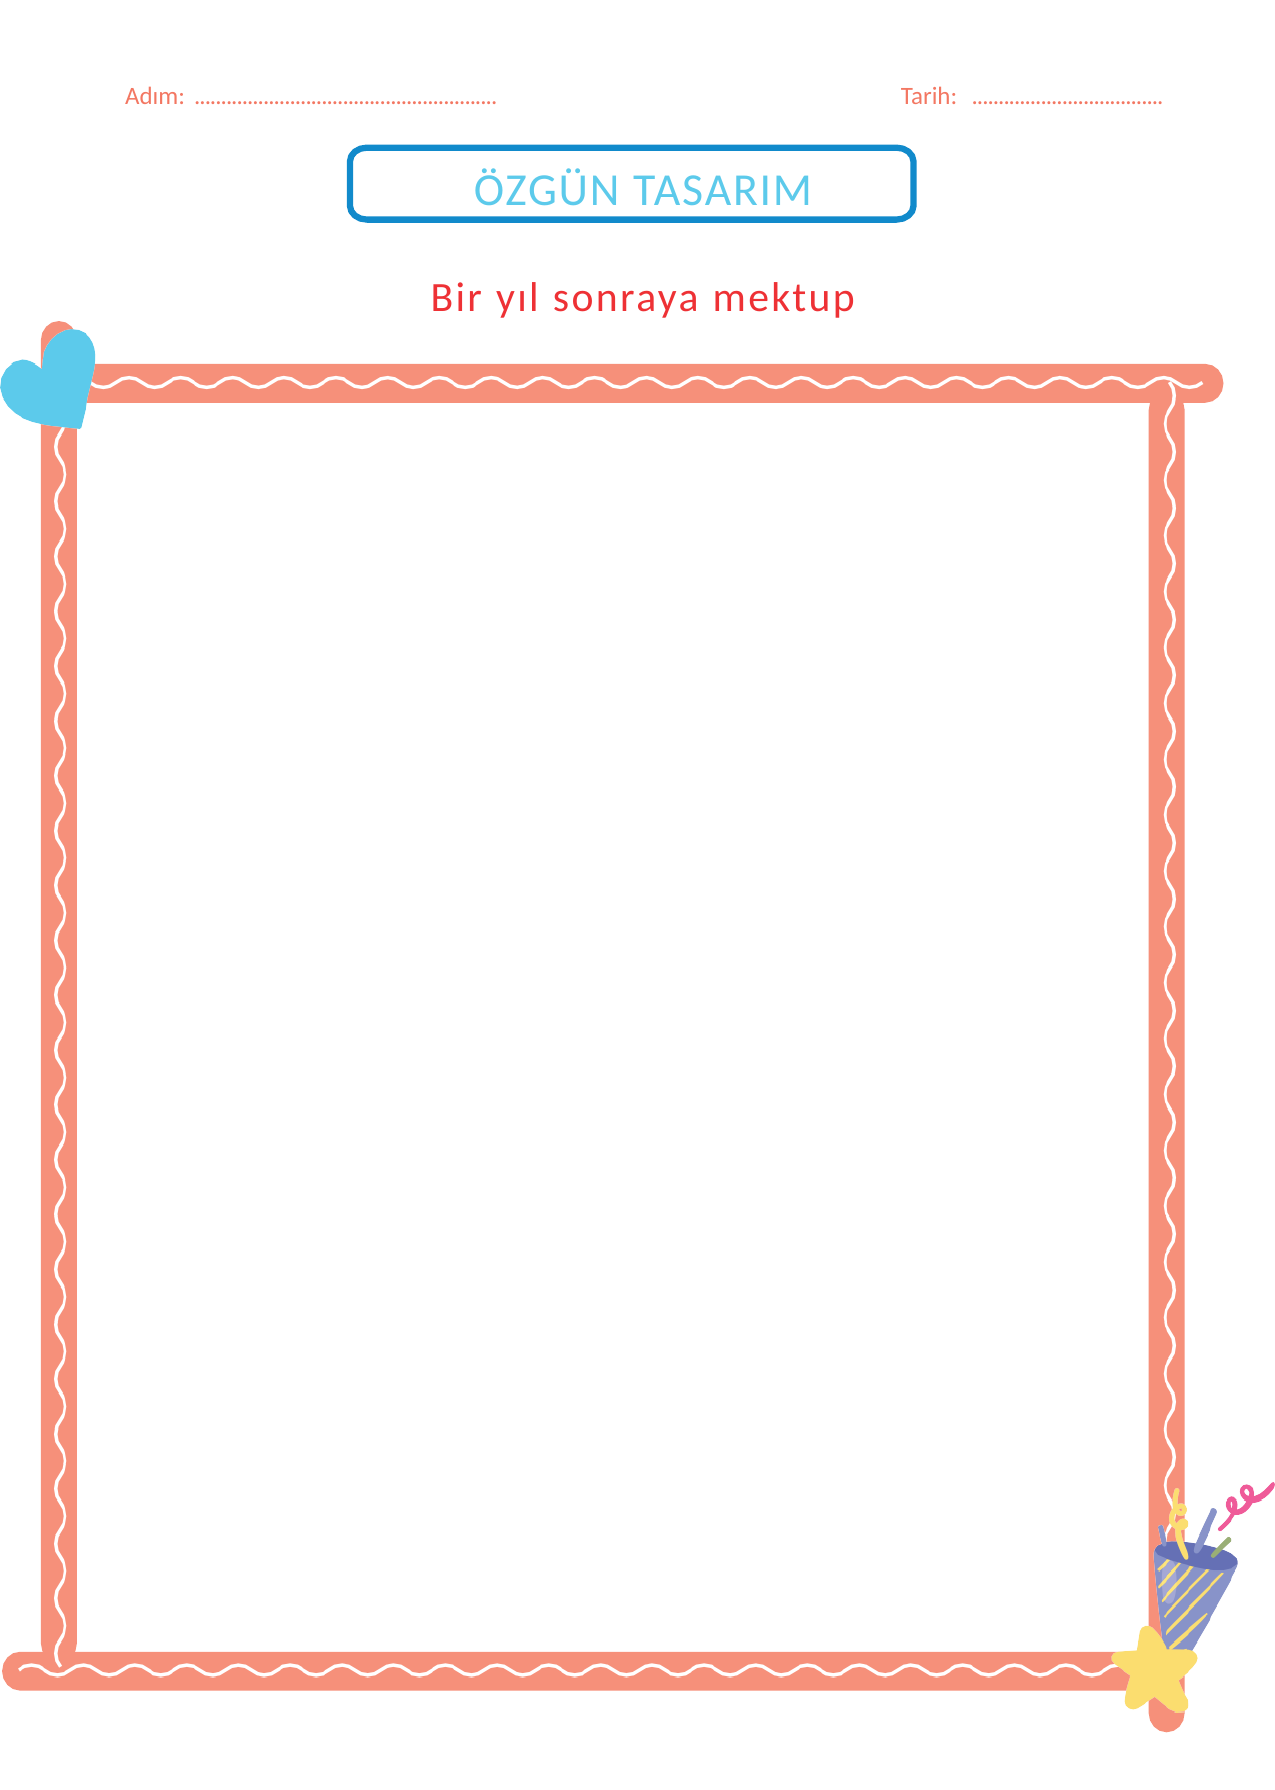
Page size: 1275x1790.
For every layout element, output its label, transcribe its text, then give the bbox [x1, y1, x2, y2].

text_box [0, 320, 1275, 1733]
text_box Adım: ......................................................... [122, 77, 505, 110]
text_box Tarih: .................................... [898, 77, 1171, 110]
text_box [351, 147, 913, 157]
text_box ÖZGÜN TASARIM Bir yıl sonraya mektup [27, 157, 1250, 319]
